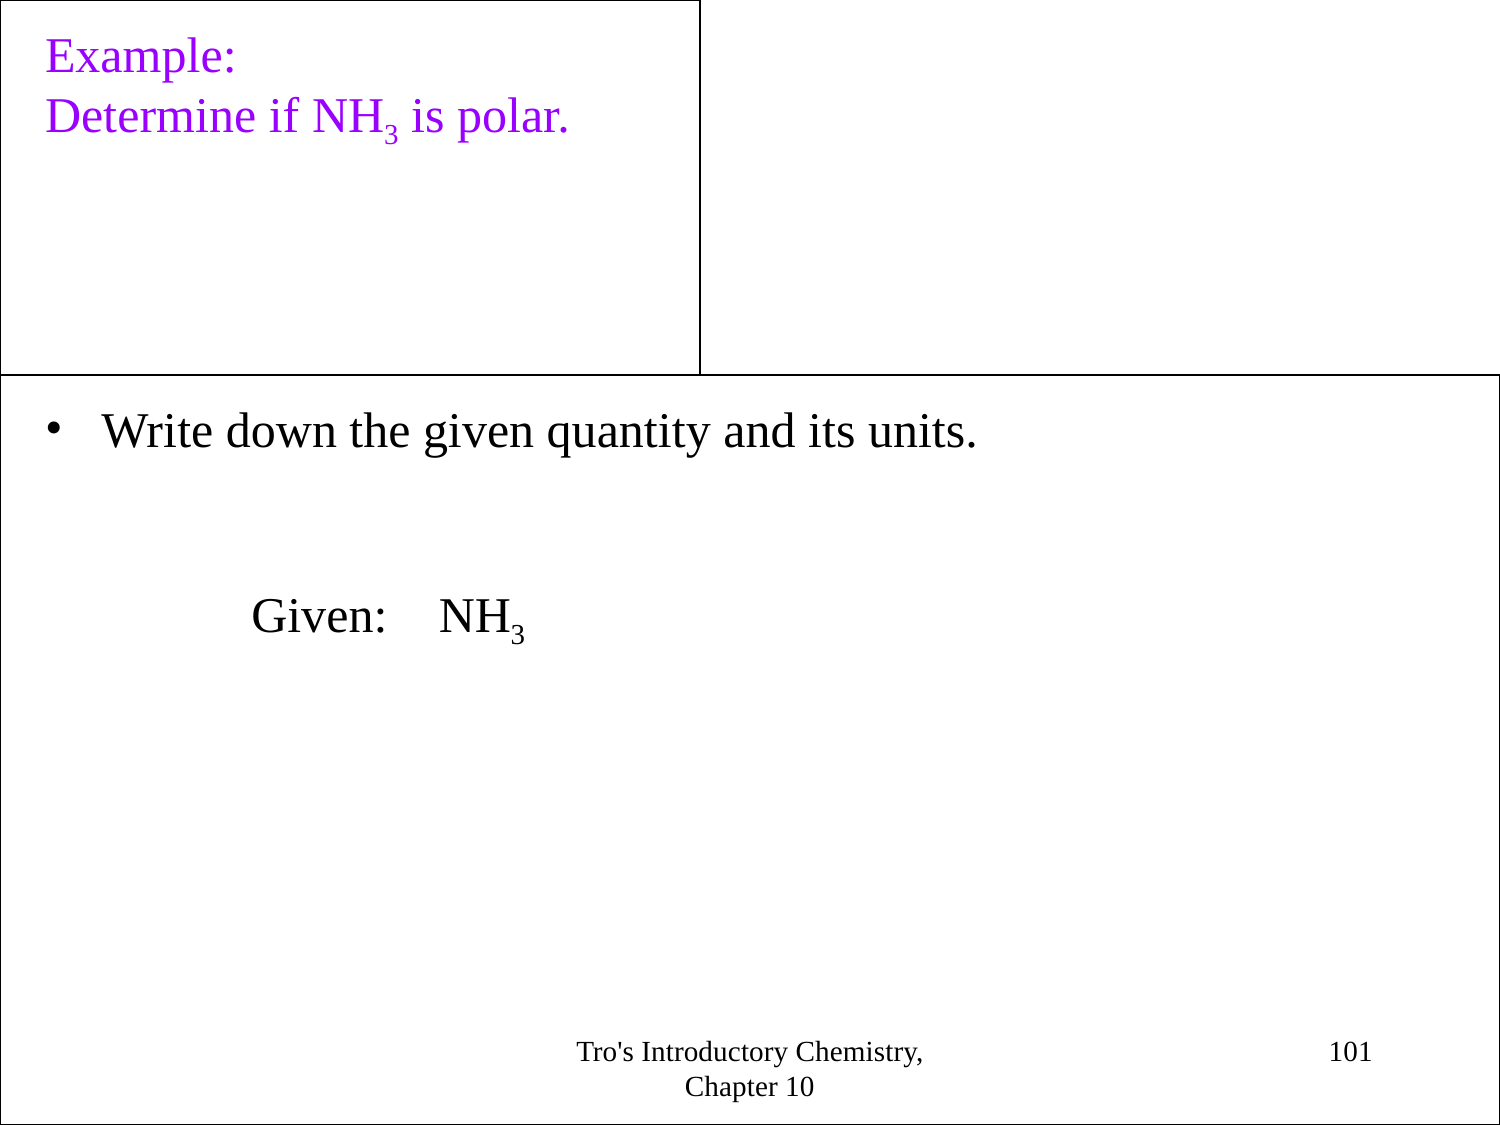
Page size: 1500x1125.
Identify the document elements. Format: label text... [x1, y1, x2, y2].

text_box Write down the given quantity and its units. Given: NH3 [0, 374, 1500, 1125]
text_box Example: Determine if NH3 is polar. [0, 0, 700, 374]
